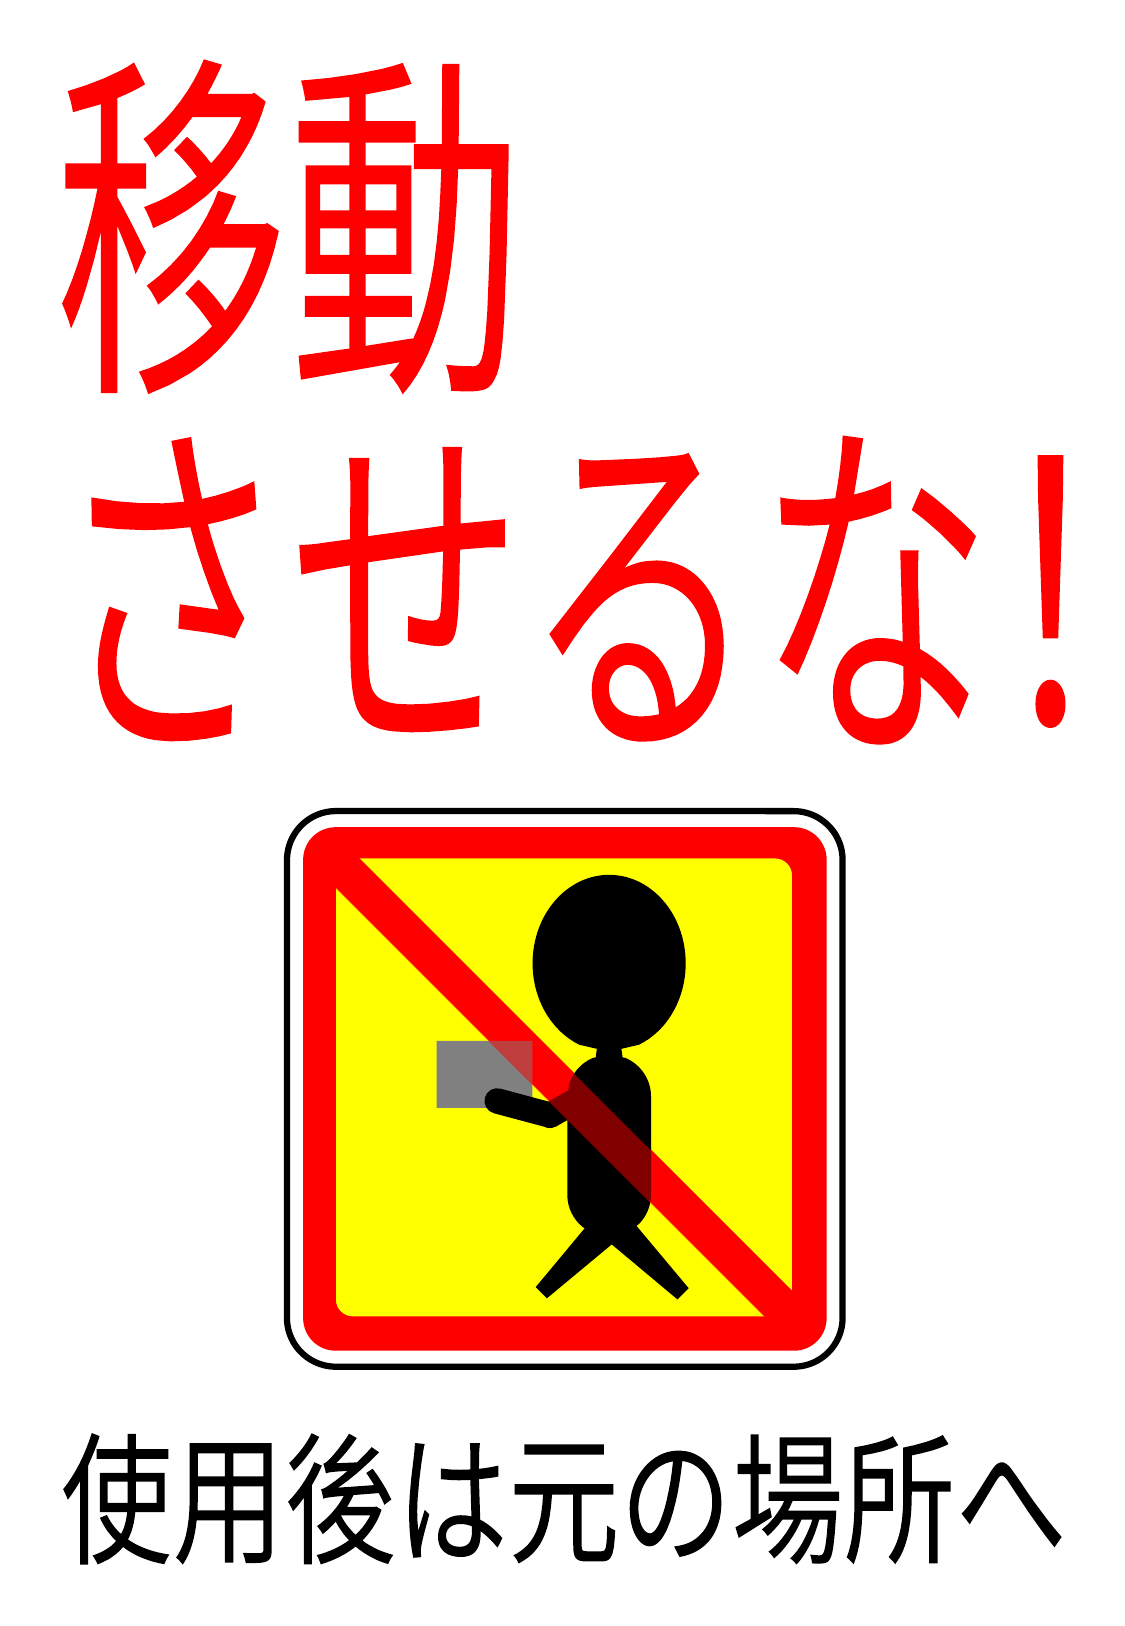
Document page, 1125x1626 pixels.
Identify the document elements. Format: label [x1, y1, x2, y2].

text_box [286, 810, 843, 1367]
